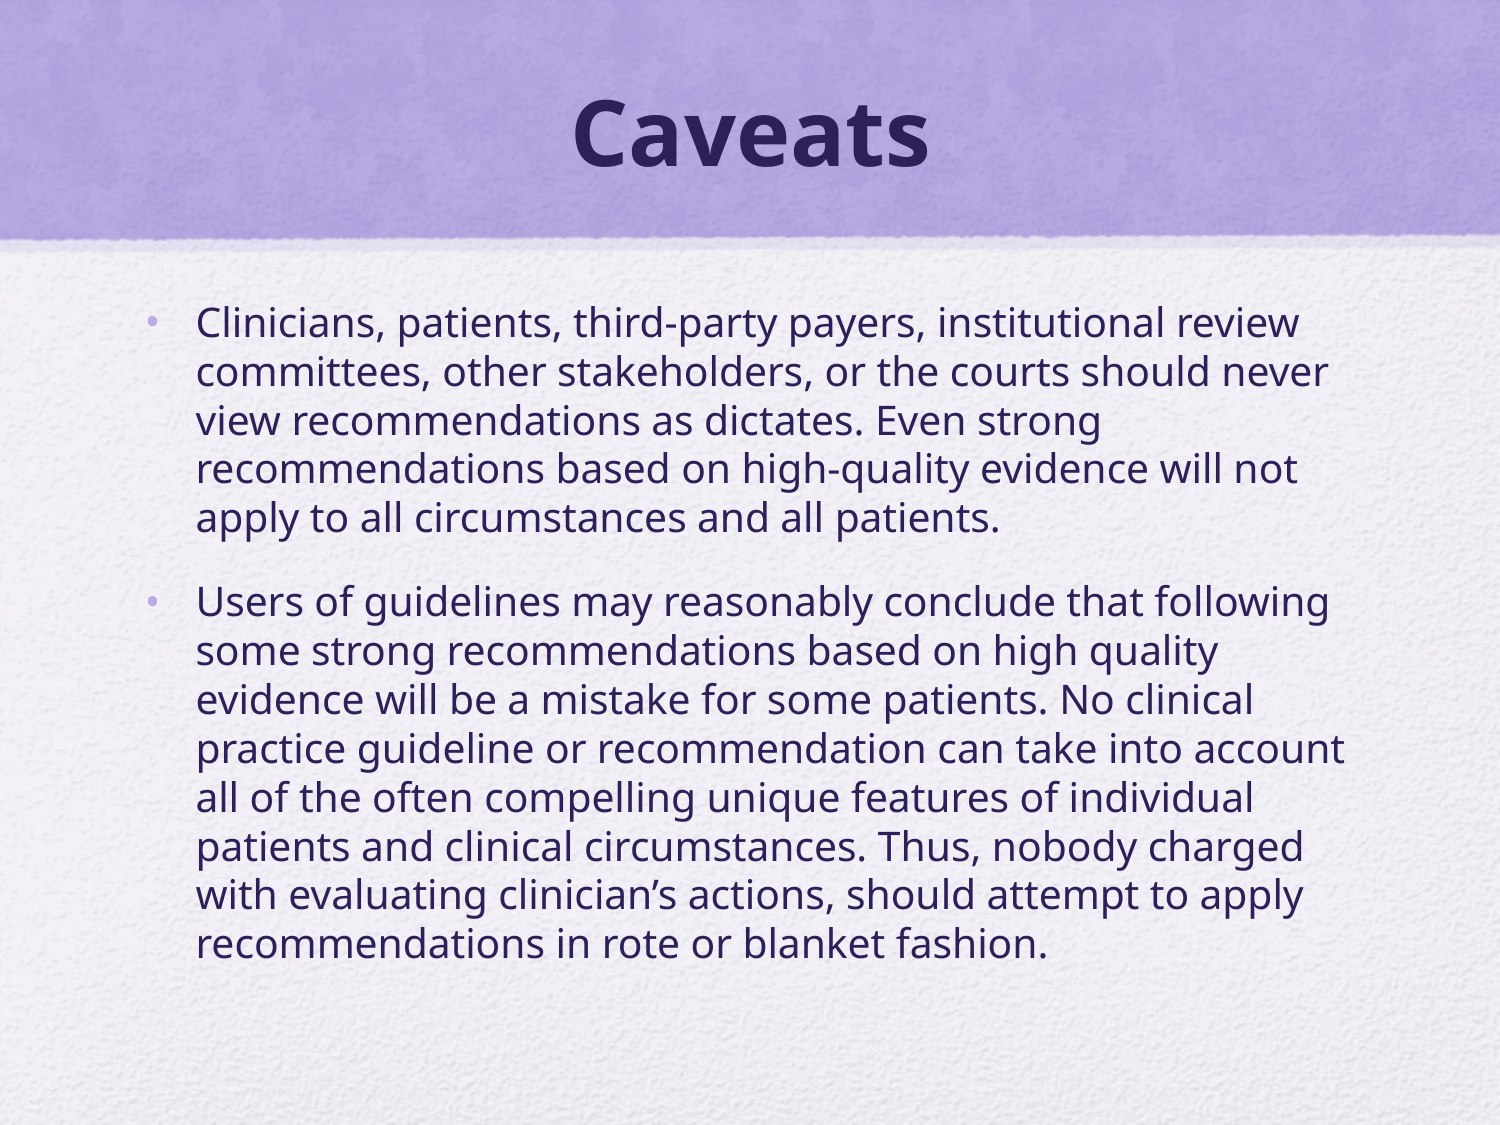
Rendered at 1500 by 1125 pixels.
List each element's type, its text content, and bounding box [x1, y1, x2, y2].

list Clinicians, patients, third-party payers, institutional review committees, other stakeholders, or the courts should never view recommendations as dictates. Even strong recommendations based on high-quality evidence will not apply to all circumstances and all patients. Users of guidelines may reasonably conclude that following some strong recommendations based on high quality evidence will be a mistake for some patients. No clinical practice guideline or recommendation can take into account all of the often compelling unique features of individual patients and clinical circumstances. Thus, nobody charged with evaluating clinician’s actions, should attempt to apply recommendations in rote or blanket fashion. [129, 288, 1372, 993]
title Caveats [129, 6, 1372, 239]
picture [0, 225, 1500, 1125]
